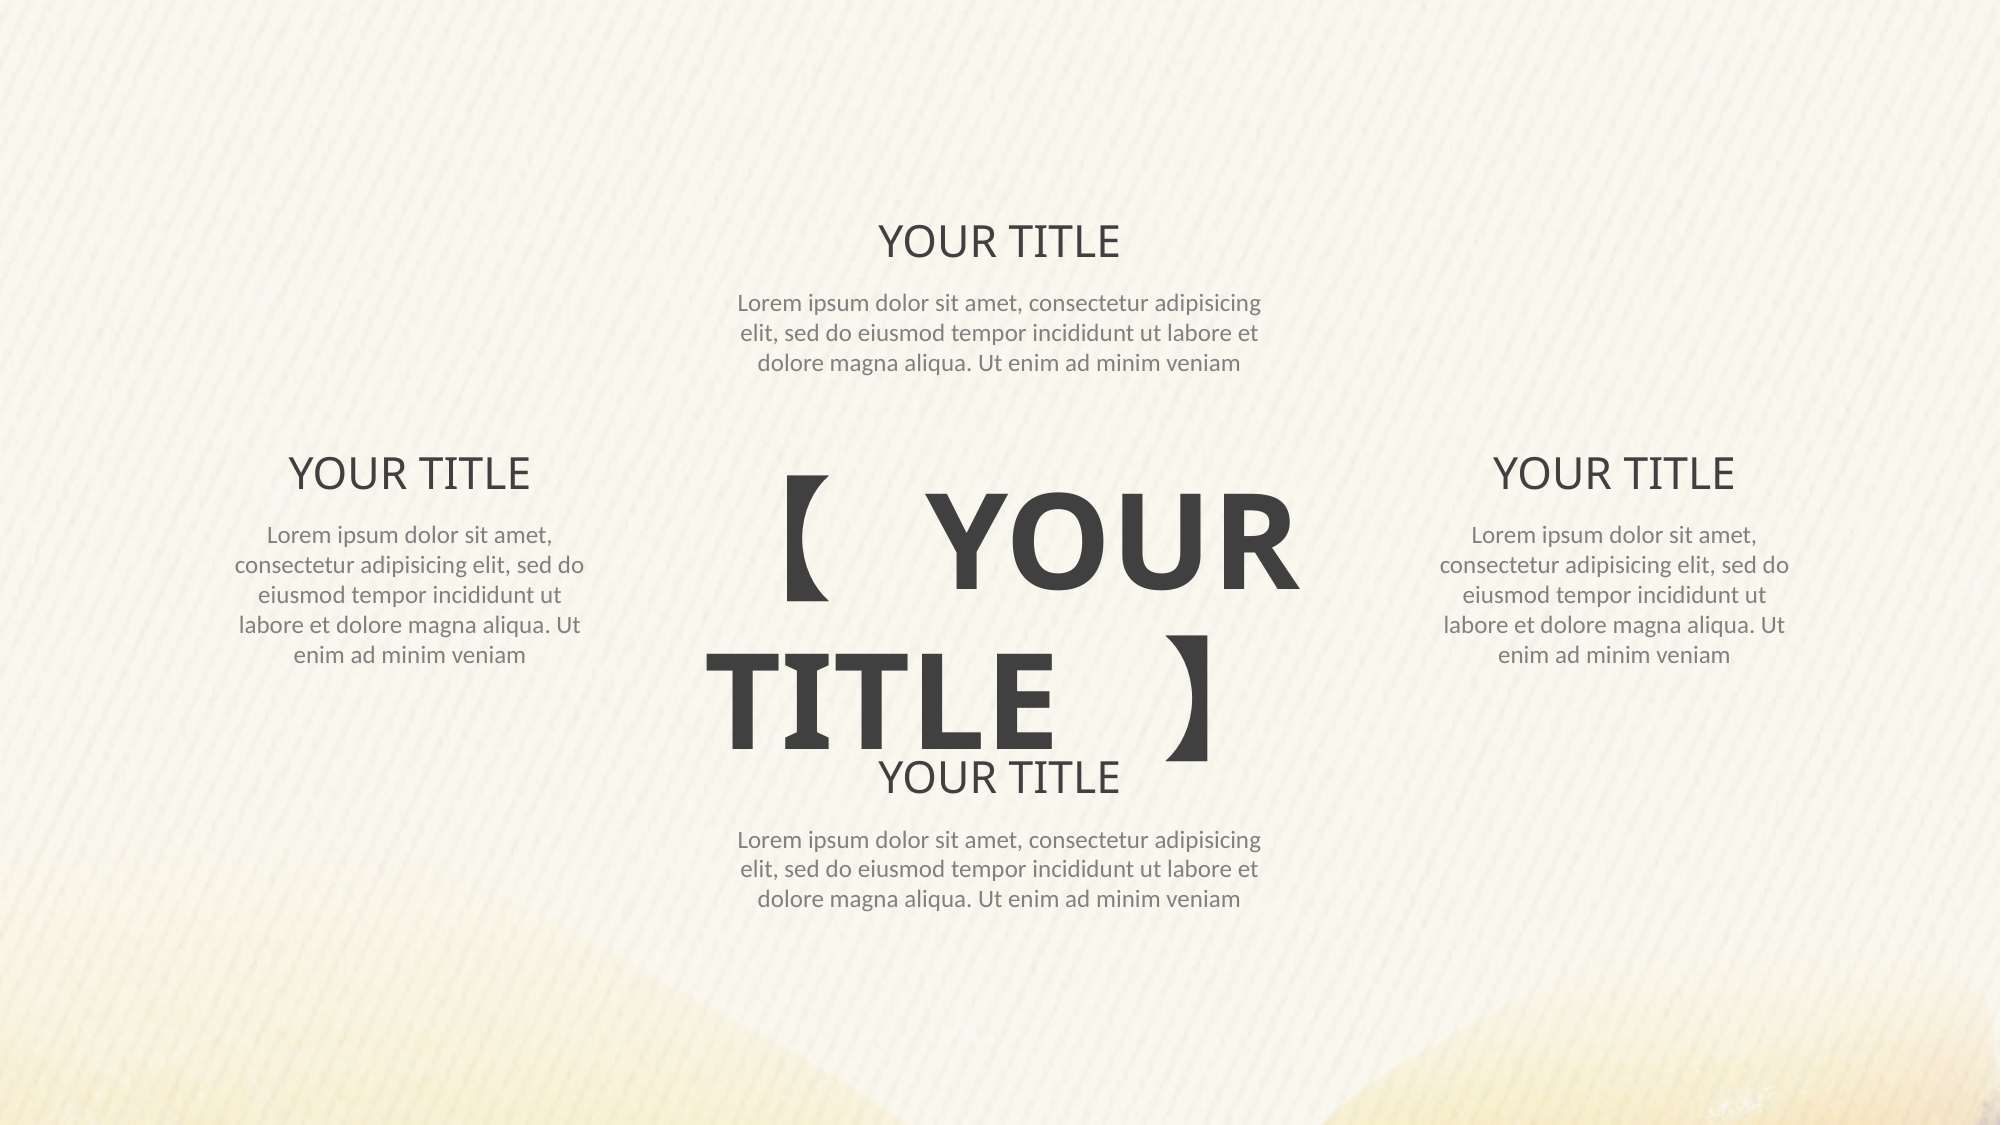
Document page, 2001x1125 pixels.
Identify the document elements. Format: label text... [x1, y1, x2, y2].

text_box Lorem ipsum dolor sit amet, consectetur adipisicing elit, sed do eiusmod tempor incididunt ut labore et dolore magna aliqua. Ut enim ad minim veniam [706, 815, 1294, 921]
text_box Lorem ipsum dolor sit amet, consectetur adipisicing elit, sed do eiusmod tempor incididunt ut labore et dolore magna aliqua. Ut enim ad minim veniam [216, 511, 604, 677]
text_box 【 YOUR TITLE 】 [531, 448, 1469, 784]
text_box Lorem ipsum dolor sit amet, consectetur adipisicing elit, sed do eiusmod tempor incididunt ut labore et dolore magna aliqua. Ut enim ad minim veniam [706, 279, 1294, 384]
picture [0, 0, 2000, 1125]
text_box YOUR TITLE [1417, 437, 1812, 506]
text_box YOUR TITLE [213, 437, 607, 506]
text_box Lorem ipsum dolor sit amet, consectetur adipisicing elit, sed do eiusmod tempor incididunt ut labore et dolore magna aliqua. Ut enim ad minim veniam [1420, 511, 1809, 677]
text_box YOUR TITLE [803, 741, 1197, 810]
text_box YOUR TITLE [803, 205, 1197, 274]
